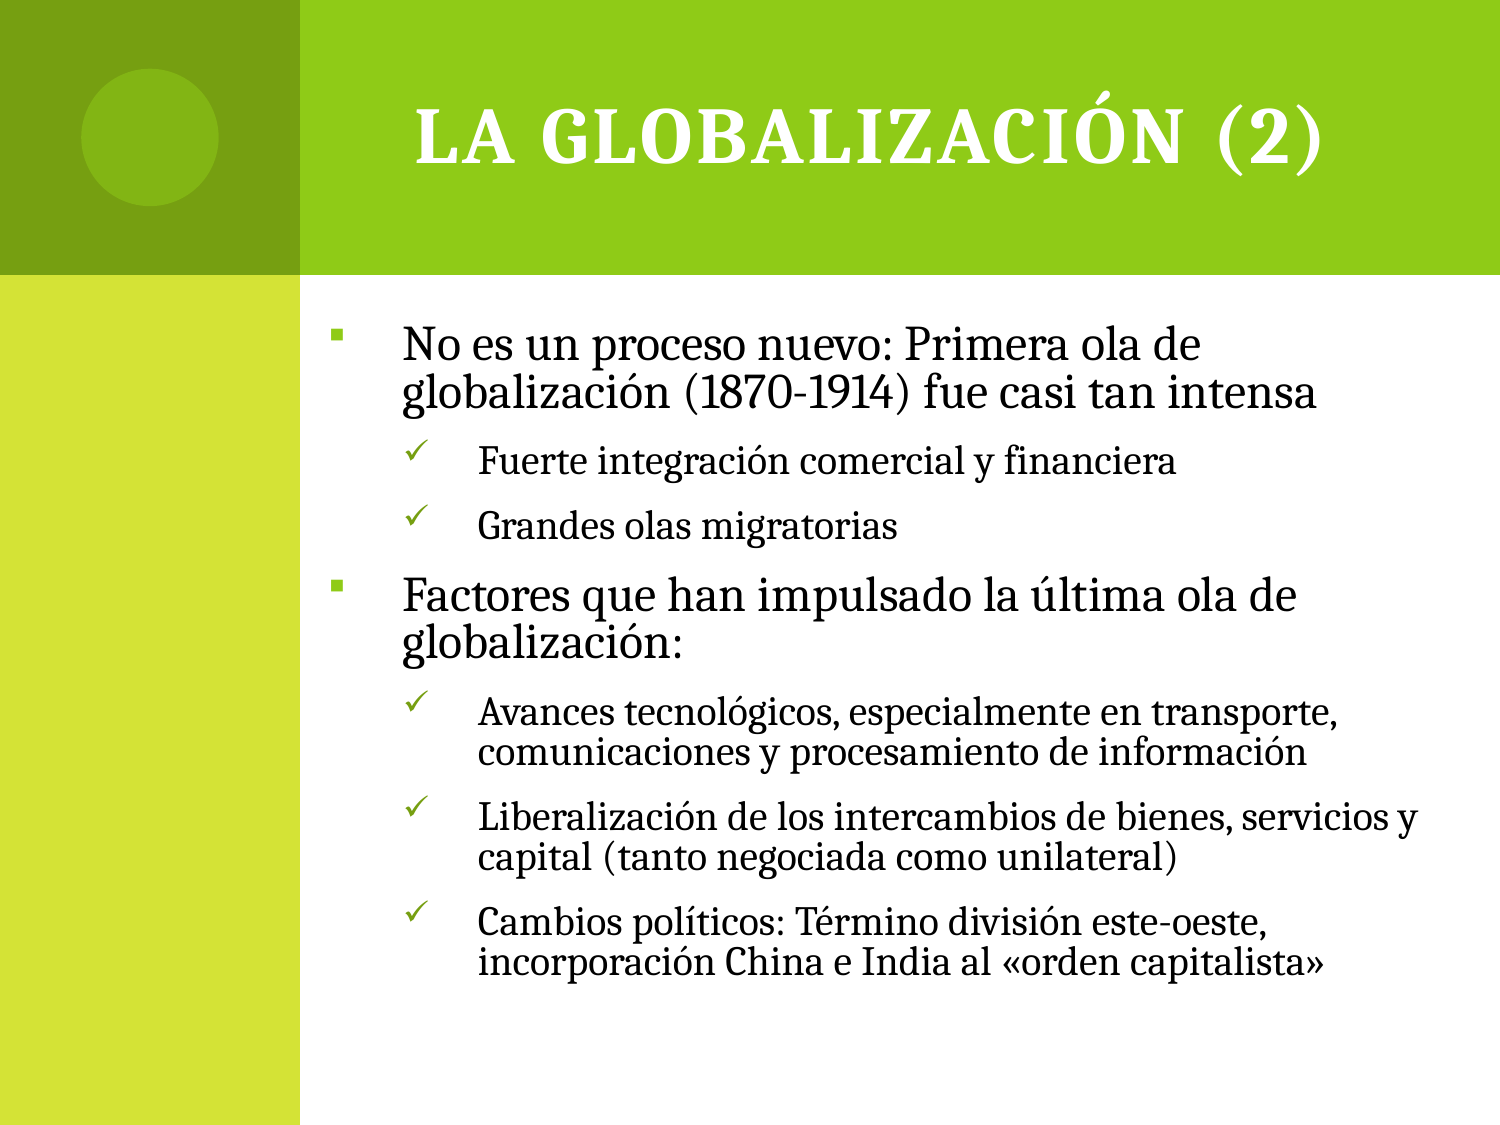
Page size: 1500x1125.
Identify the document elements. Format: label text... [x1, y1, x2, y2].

list No es un proceso nuevo: Primera ola de globalización (1870-1914) fue casi tan intensa Fuerte integración comercial y financiera Grandes olas migratorias Factores que han impulsado la última ola de globalización: Avances tecnológicos, especialmente en transporte, comunicaciones y procesamiento de información Liberalización de los intercambios de bienes, servicios y capital (tanto negociada como unilateral) Cambios políticos: Término división este-oeste, incorporación China e India al «orden capitalista» [312, 314, 1471, 1083]
title La globalización (2) [399, 37, 1425, 225]
